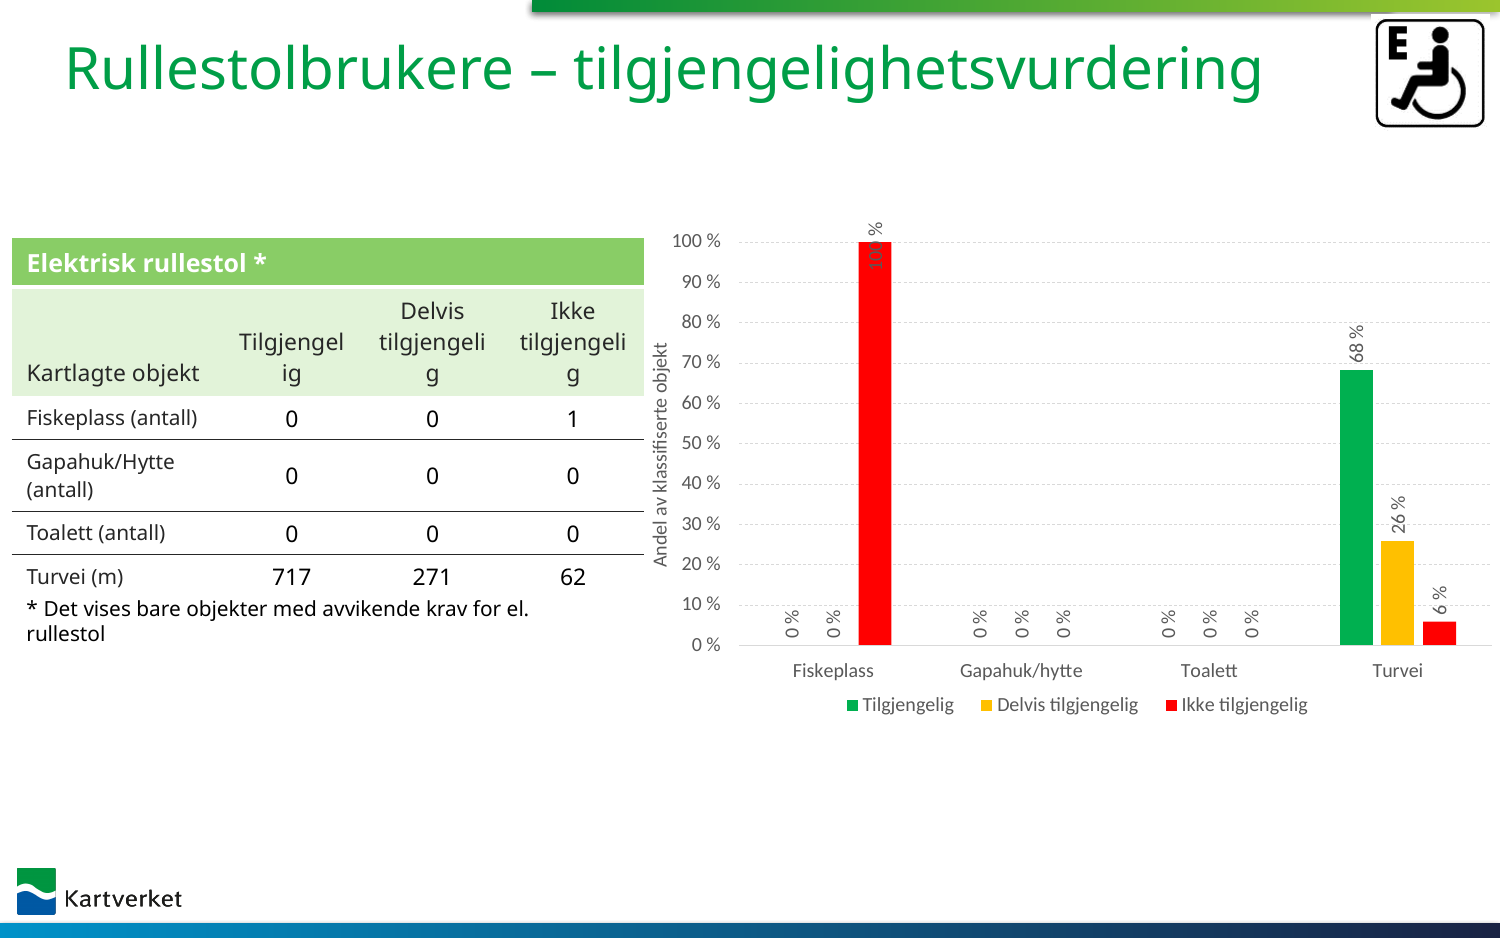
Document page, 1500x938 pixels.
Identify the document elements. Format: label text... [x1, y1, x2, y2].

table_cell 271 [362, 555, 503, 588]
table_cell 0 [222, 512, 362, 554]
table_cell 0 [503, 512, 638, 554]
picture [643, 218, 1500, 728]
table_cell 1 [503, 396, 638, 439]
table_cell 0 [503, 440, 638, 511]
table_cell Tilgjengelig [222, 289, 362, 396]
table_header Elektrisk rullestol * [12, 238, 638, 285]
table_cell Toalett (antall) [12, 512, 222, 554]
table_cell Ikke tilgjengelig [503, 289, 638, 396]
table_cell Delvis tilgjengelig [362, 289, 503, 396]
table_cell Turvei (m) [12, 555, 222, 588]
table_cell Gapahuk/Hytte (antall) [12, 440, 222, 511]
table_cell Fiskeplass (antall) [12, 396, 222, 439]
text_box Rullestolbrukere – tilgjengelighetsvurdering [49, 12, 1372, 109]
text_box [1371, 13, 1491, 133]
table_cell Kartlagte objekt [12, 289, 222, 396]
text_box * Det vises bare objekter med avvikende krav for el. rullestol [11, 588, 597, 653]
table_cell 717 [222, 555, 362, 588]
table_cell 0 [362, 512, 503, 554]
table_cell 62 [503, 555, 638, 598]
table_cell 0 [362, 396, 503, 439]
table_cell 0 [222, 396, 362, 439]
table_cell 0 [362, 440, 503, 511]
table_cell 0 [222, 440, 362, 511]
